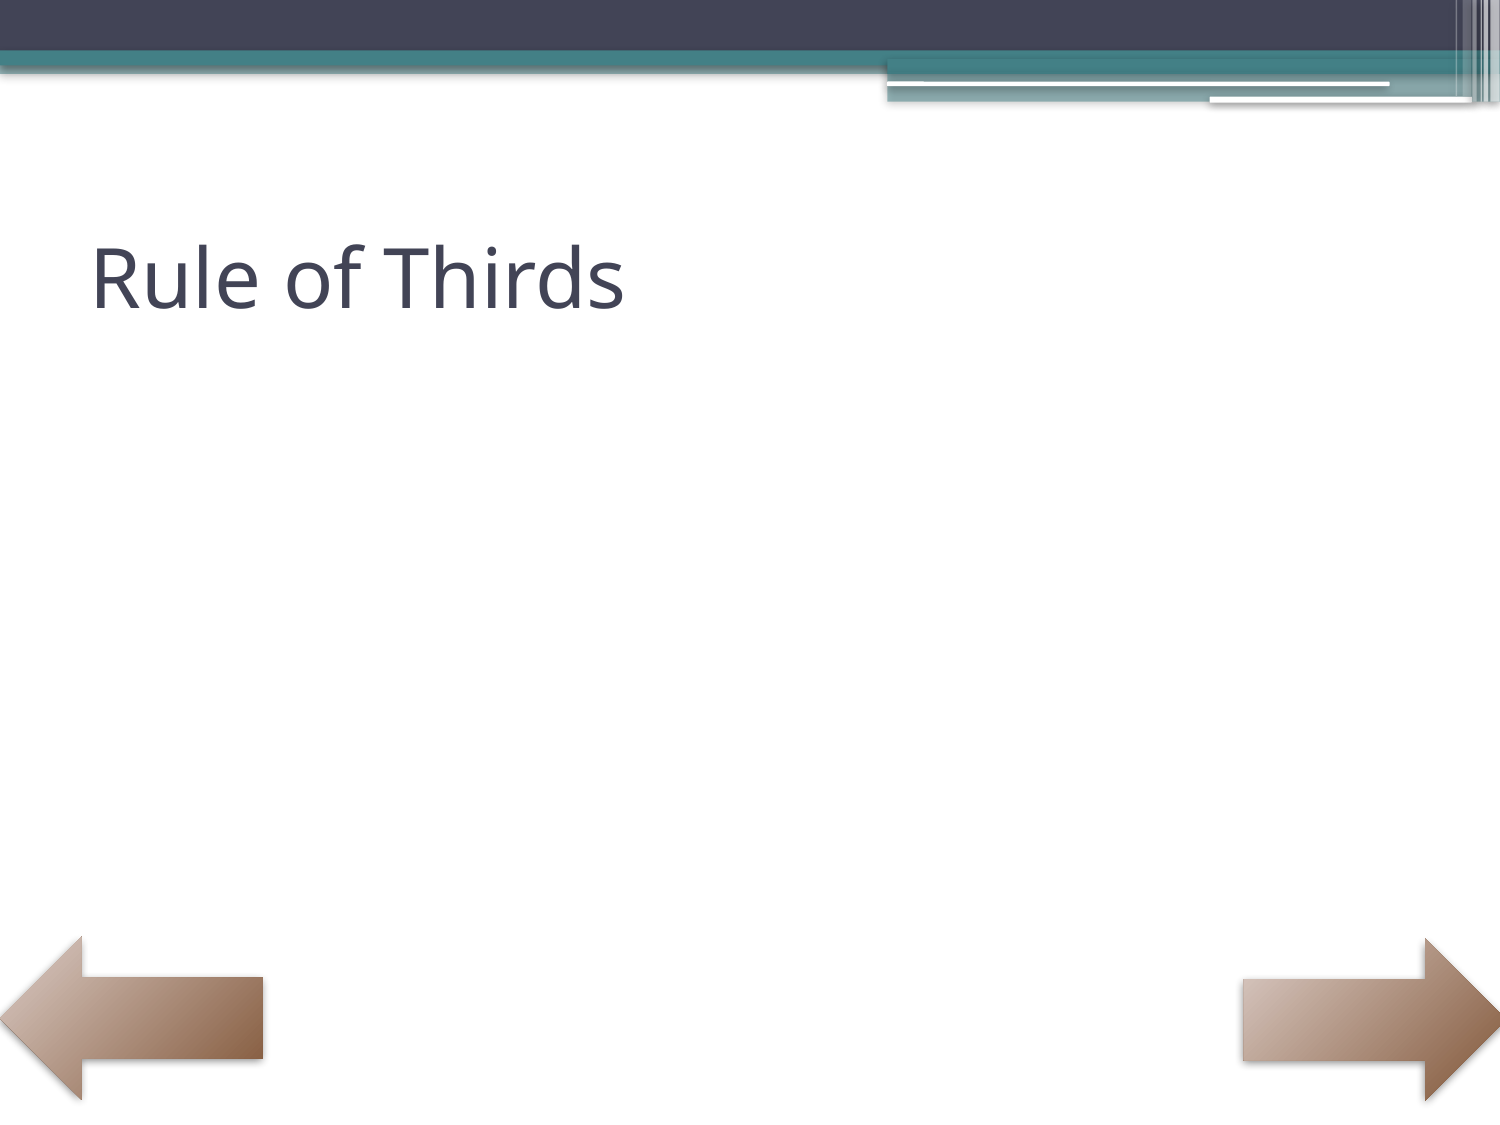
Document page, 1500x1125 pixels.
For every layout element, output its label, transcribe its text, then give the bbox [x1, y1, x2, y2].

title Rule of Thirds [75, 187, 1425, 363]
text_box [0, 936, 1500, 1102]
